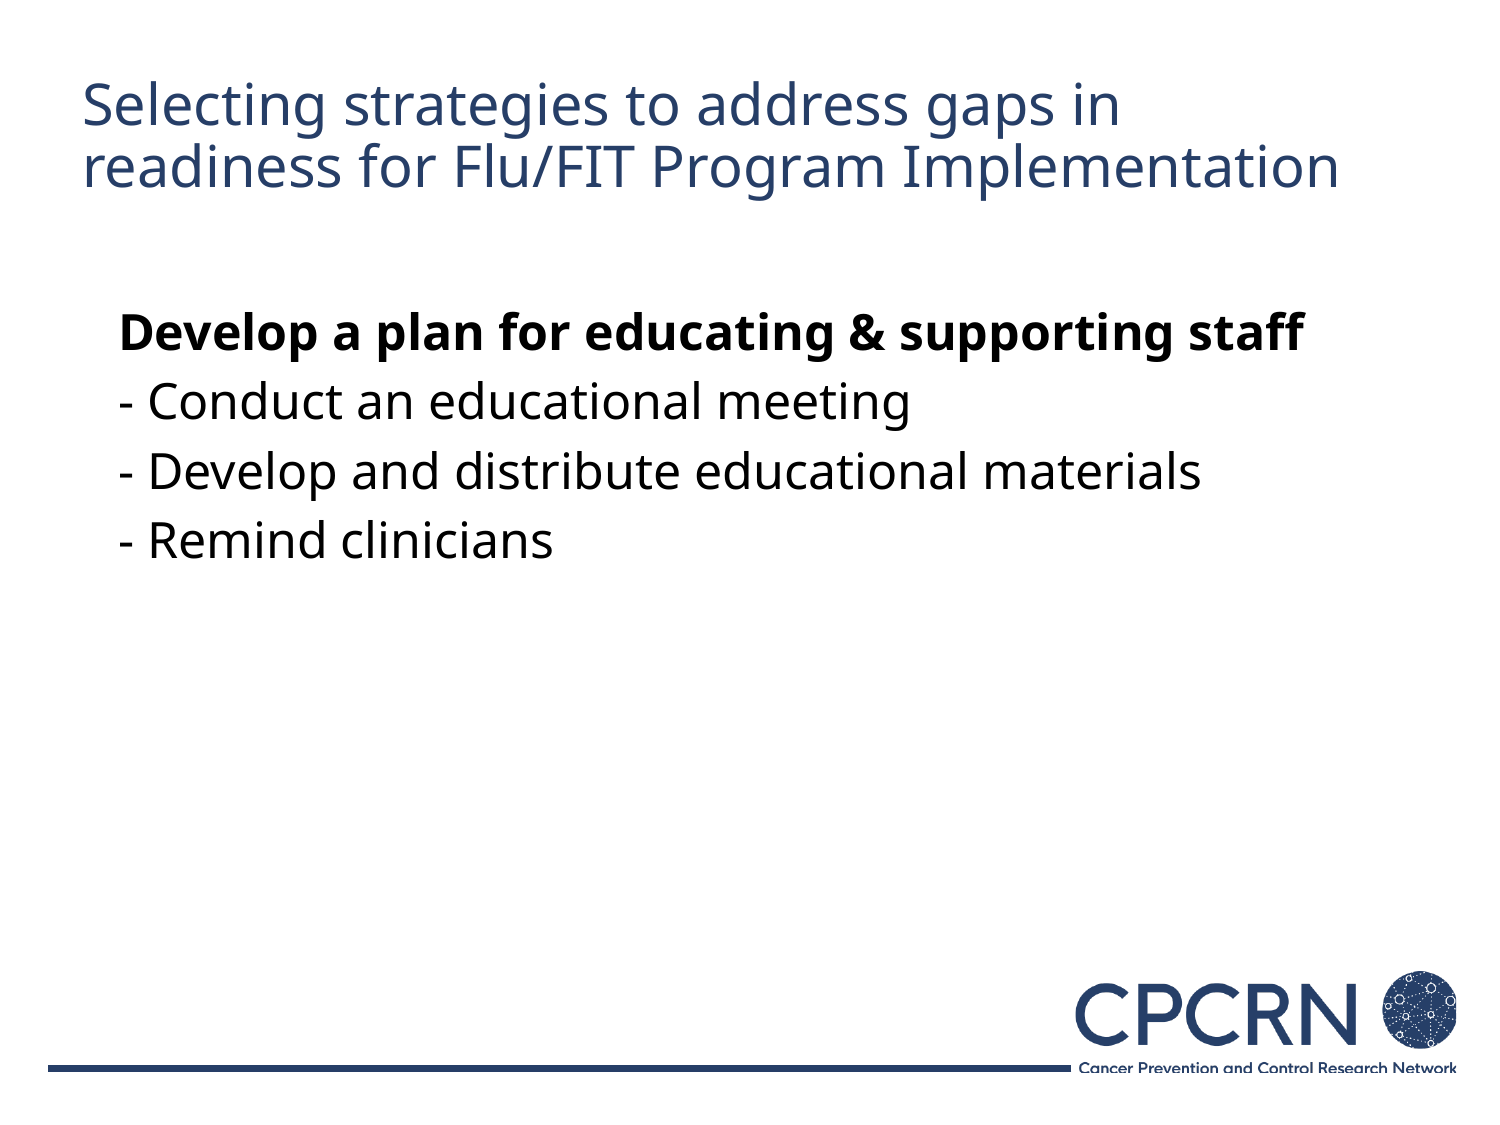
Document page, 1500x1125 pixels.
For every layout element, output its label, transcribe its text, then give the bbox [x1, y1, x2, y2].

list Develop a plan for educating & supporting staff - Conduct an educational meeting - Develop and distribute educational materials - Remind clinicians [103, 299, 1397, 929]
title Selecting strategies to address gaps in readiness for Flu/FIT Program Implementation [67, 50, 1408, 226]
